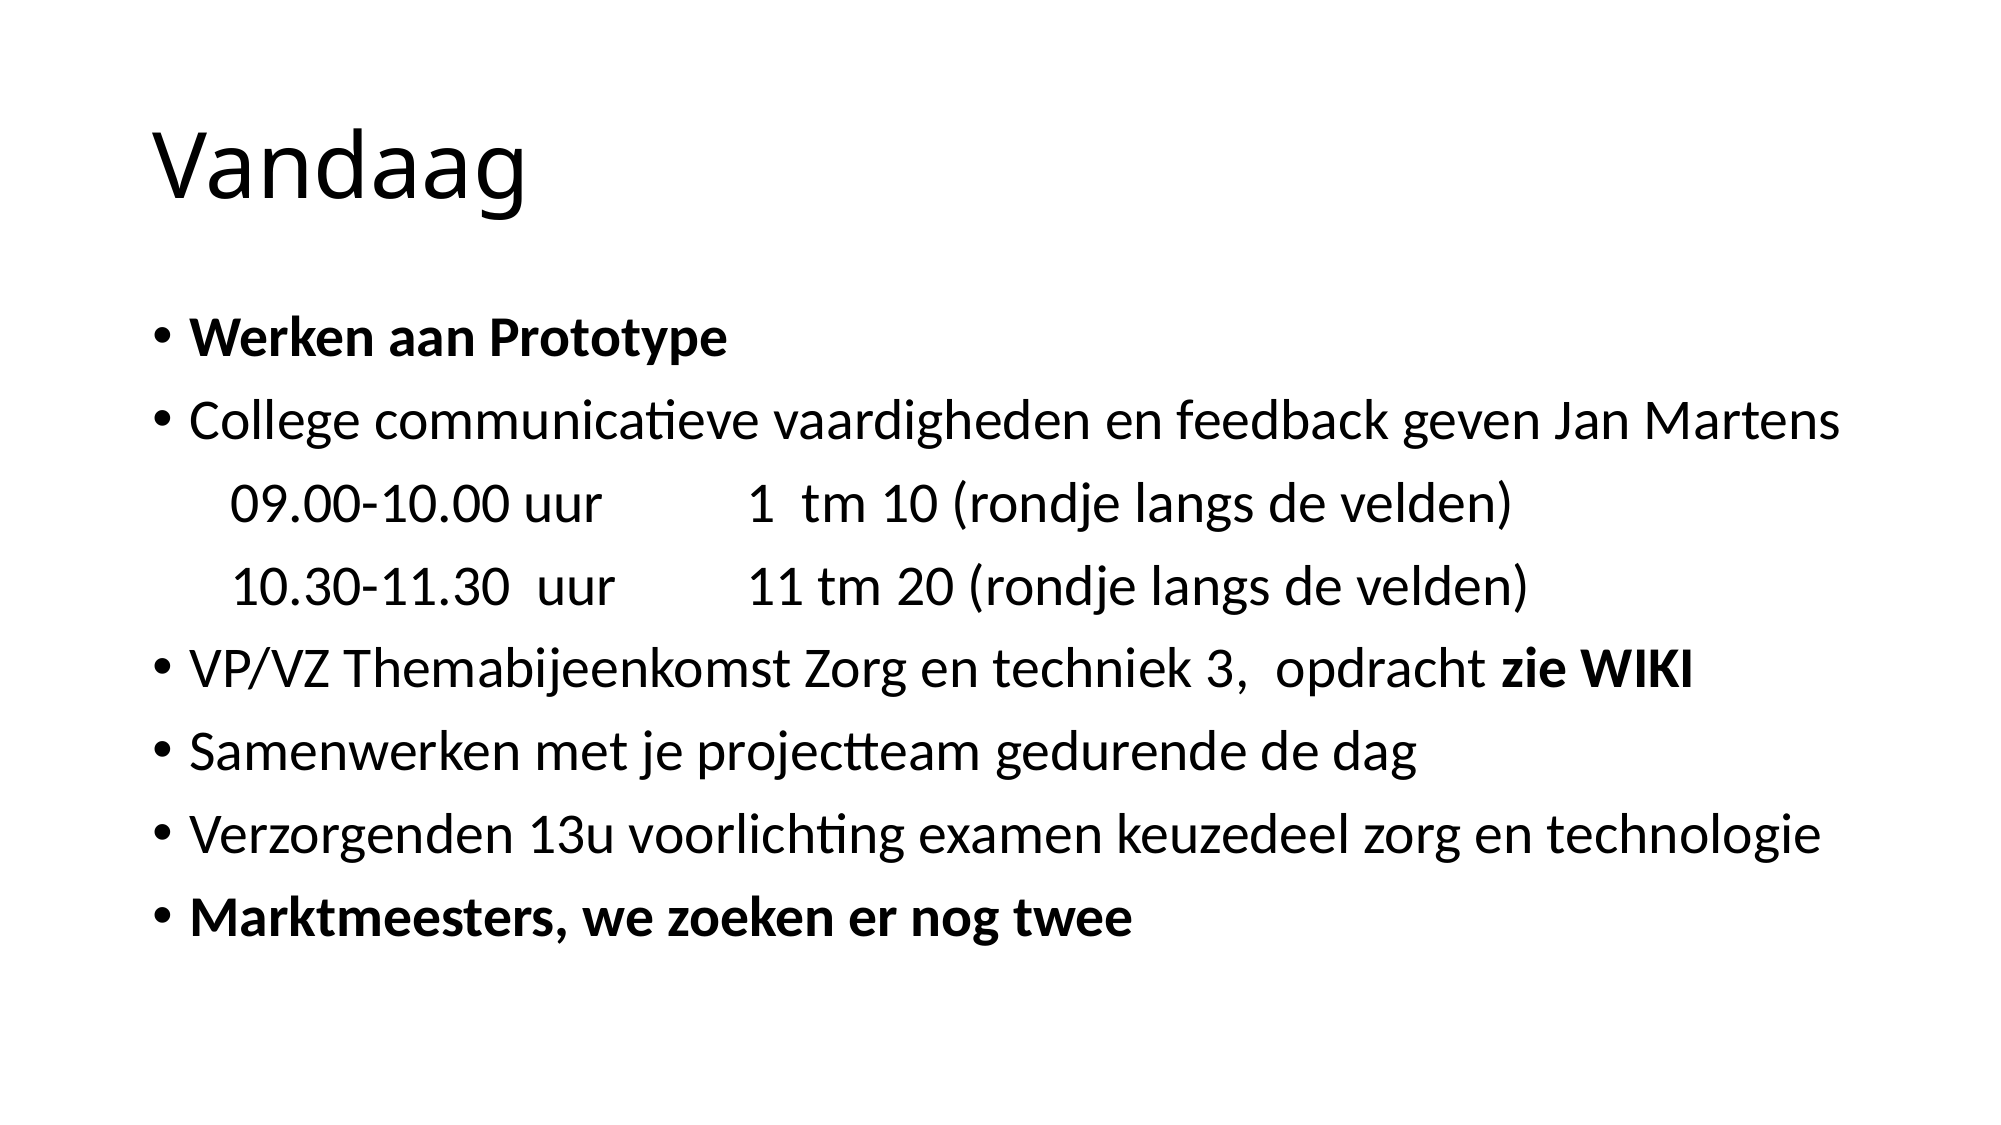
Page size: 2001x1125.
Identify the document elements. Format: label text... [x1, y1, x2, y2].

list Werken aan Prototype College communicatieve vaardigheden en feedback geven Jan Martens 09.00-10.00 uur 1 tm 10 (rondje langs de velden) 10.30-11.30 uur 11 tm 20 (rondje langs de velden) VP/VZ Themabijeenkomst Zorg en techniek 3, opdracht zie WIKI Samenwerken met je projectteam gedurende de dag Verzorgenden 13u voorlichting examen keuzedeel zorg en technologie Marktmeesters, we zoeken er nog twee [137, 299, 1863, 1014]
title Vandaag [137, 59, 1863, 278]
